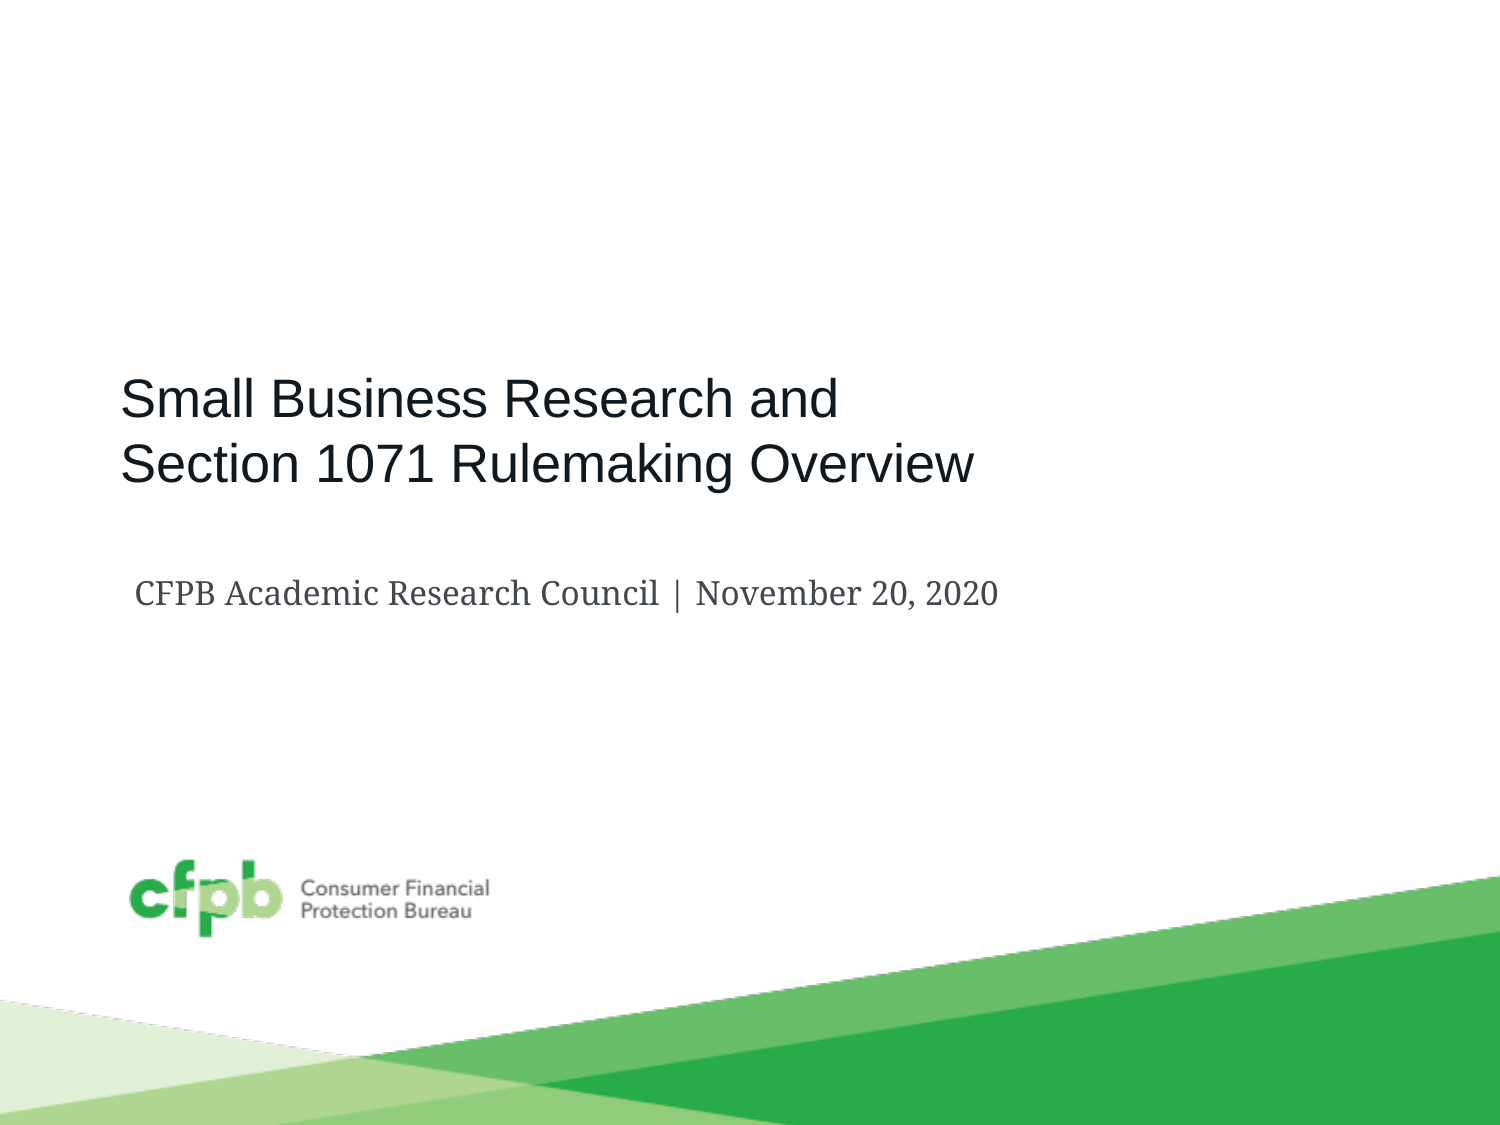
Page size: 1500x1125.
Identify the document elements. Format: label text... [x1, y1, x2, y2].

title Small Business Research and Section 1071 Rulemaking Overview [105, 355, 1482, 502]
list CFPB Academic Research Council | November 20, 2020 [119, 474, 1437, 780]
